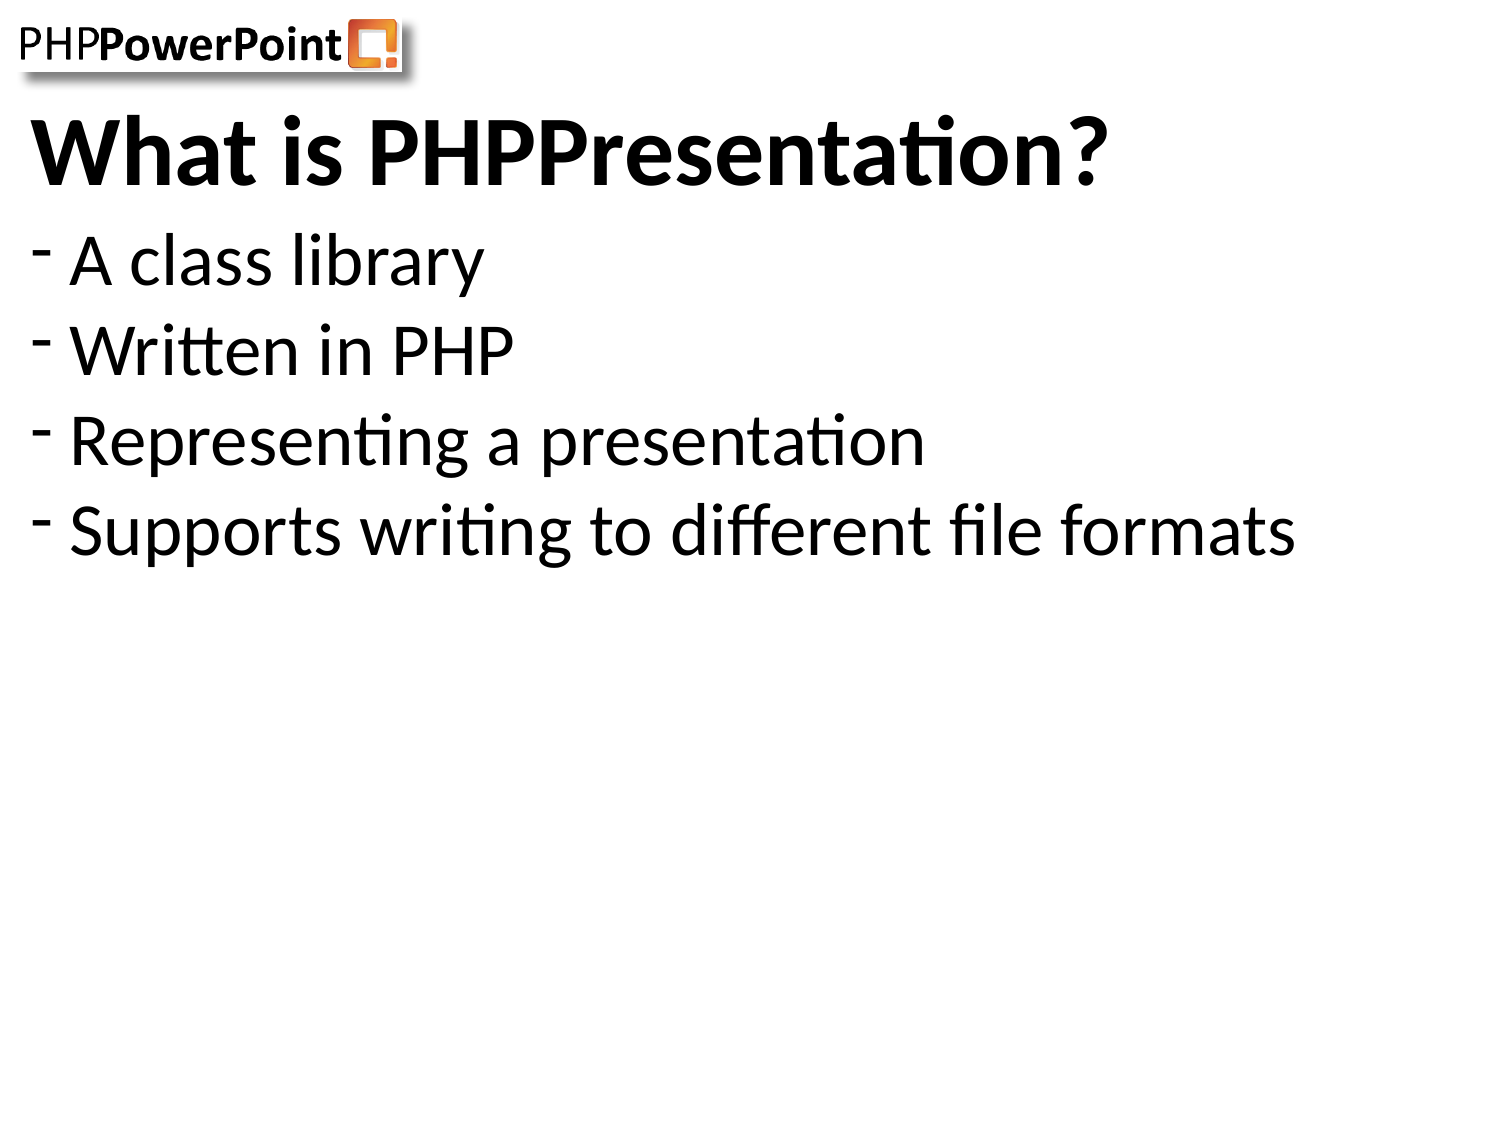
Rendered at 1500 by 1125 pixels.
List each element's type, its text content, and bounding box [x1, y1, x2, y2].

text_box A class library Written in PHP Representing a presentation Supports writing to different file formats [15, 203, 1469, 579]
text_box What is PHPPresentation? [15, 78, 1469, 203]
picture [15, 15, 402, 73]
